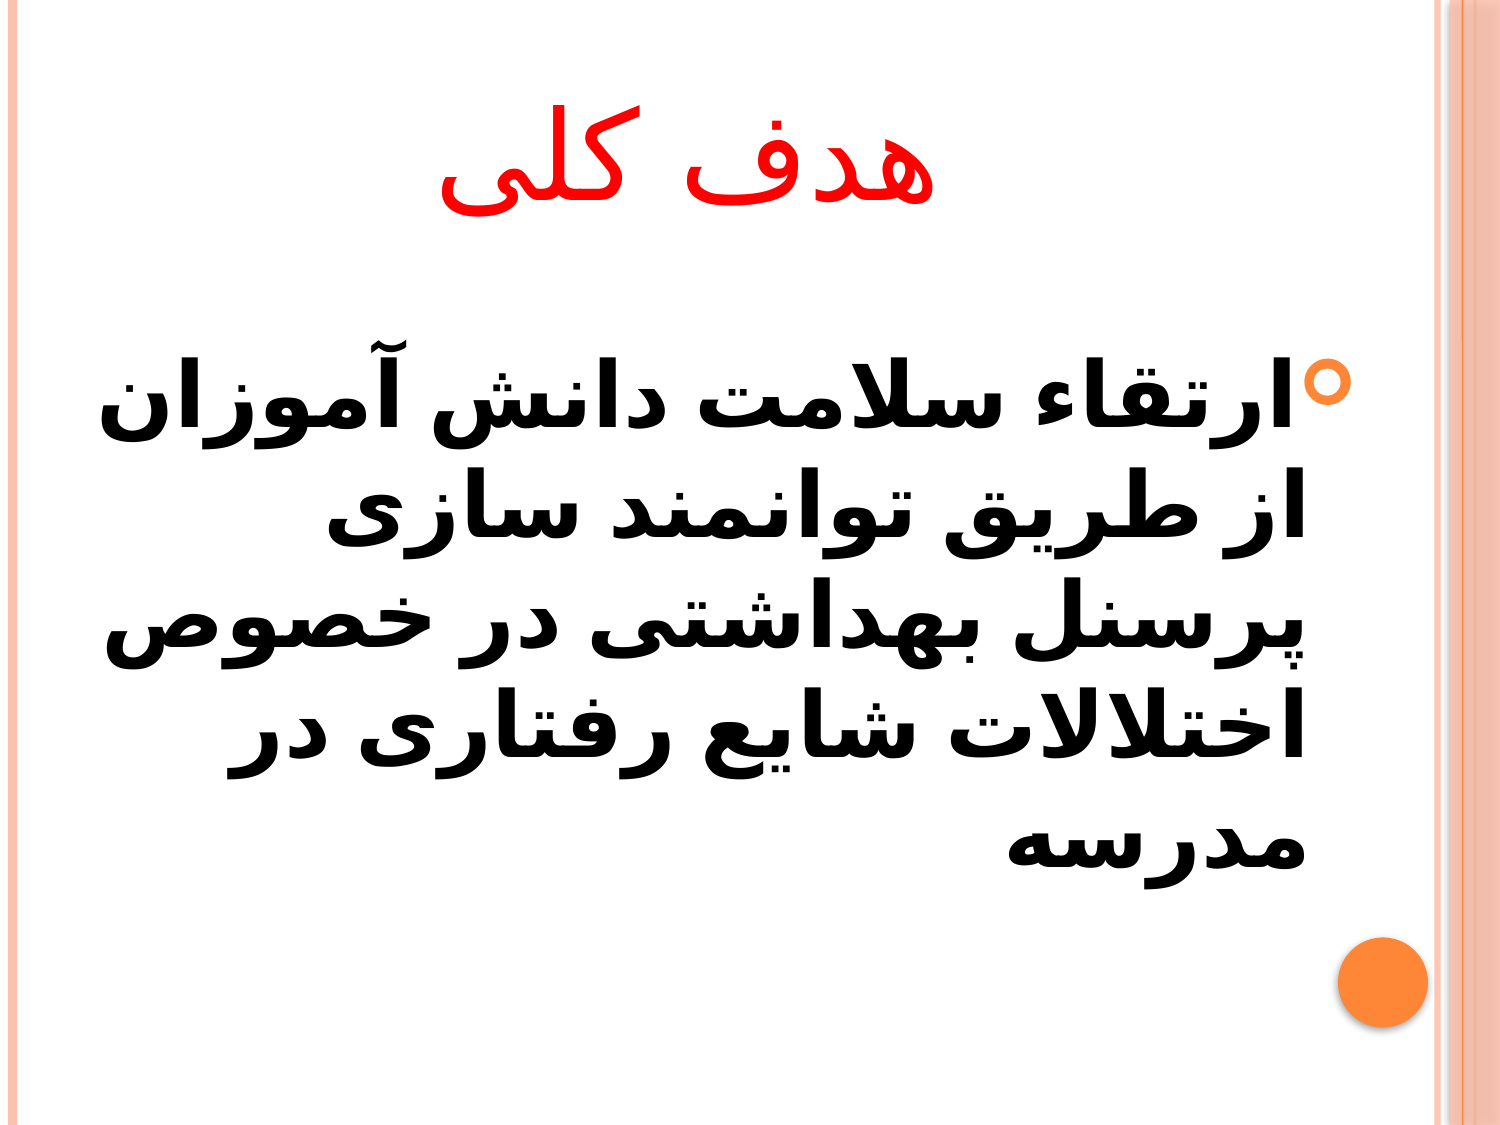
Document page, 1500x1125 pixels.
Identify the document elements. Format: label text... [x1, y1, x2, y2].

title هدف کلی [75, 45, 1300, 233]
list ارتقاء سلامت دانش آموزان از طریق توانمند سازی پرسنل بهداشتی در خصوص اختلالات شایع رفتاری در مدرسه [0, 328, 1372, 1062]
